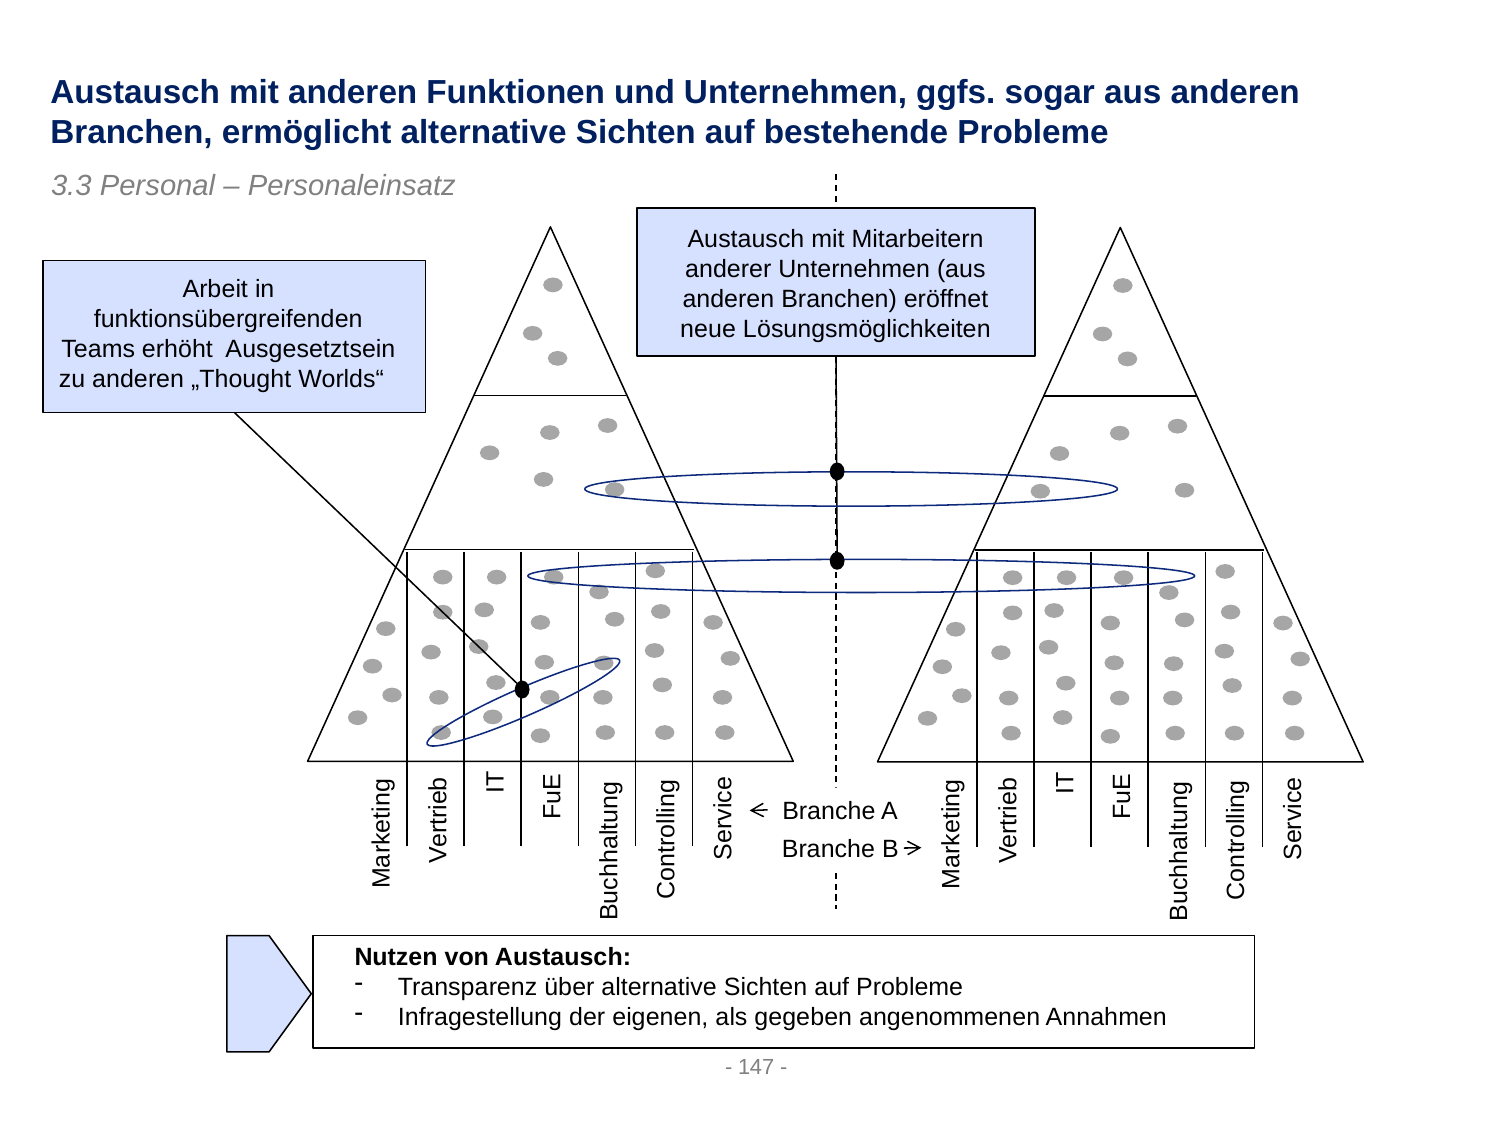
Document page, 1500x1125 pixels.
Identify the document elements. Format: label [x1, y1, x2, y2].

text_box [357, 763, 402, 904]
text_box [36, 159, 472, 209]
text_box [1211, 765, 1257, 915]
text_box [35, 63, 1433, 158]
text_box [313, 766, 1255, 1049]
text_box [927, 764, 972, 905]
text_box [226, 935, 312, 1052]
text_box [641, 764, 687, 915]
slide_number [599, 1045, 913, 1093]
text_box [43, 174, 1364, 910]
